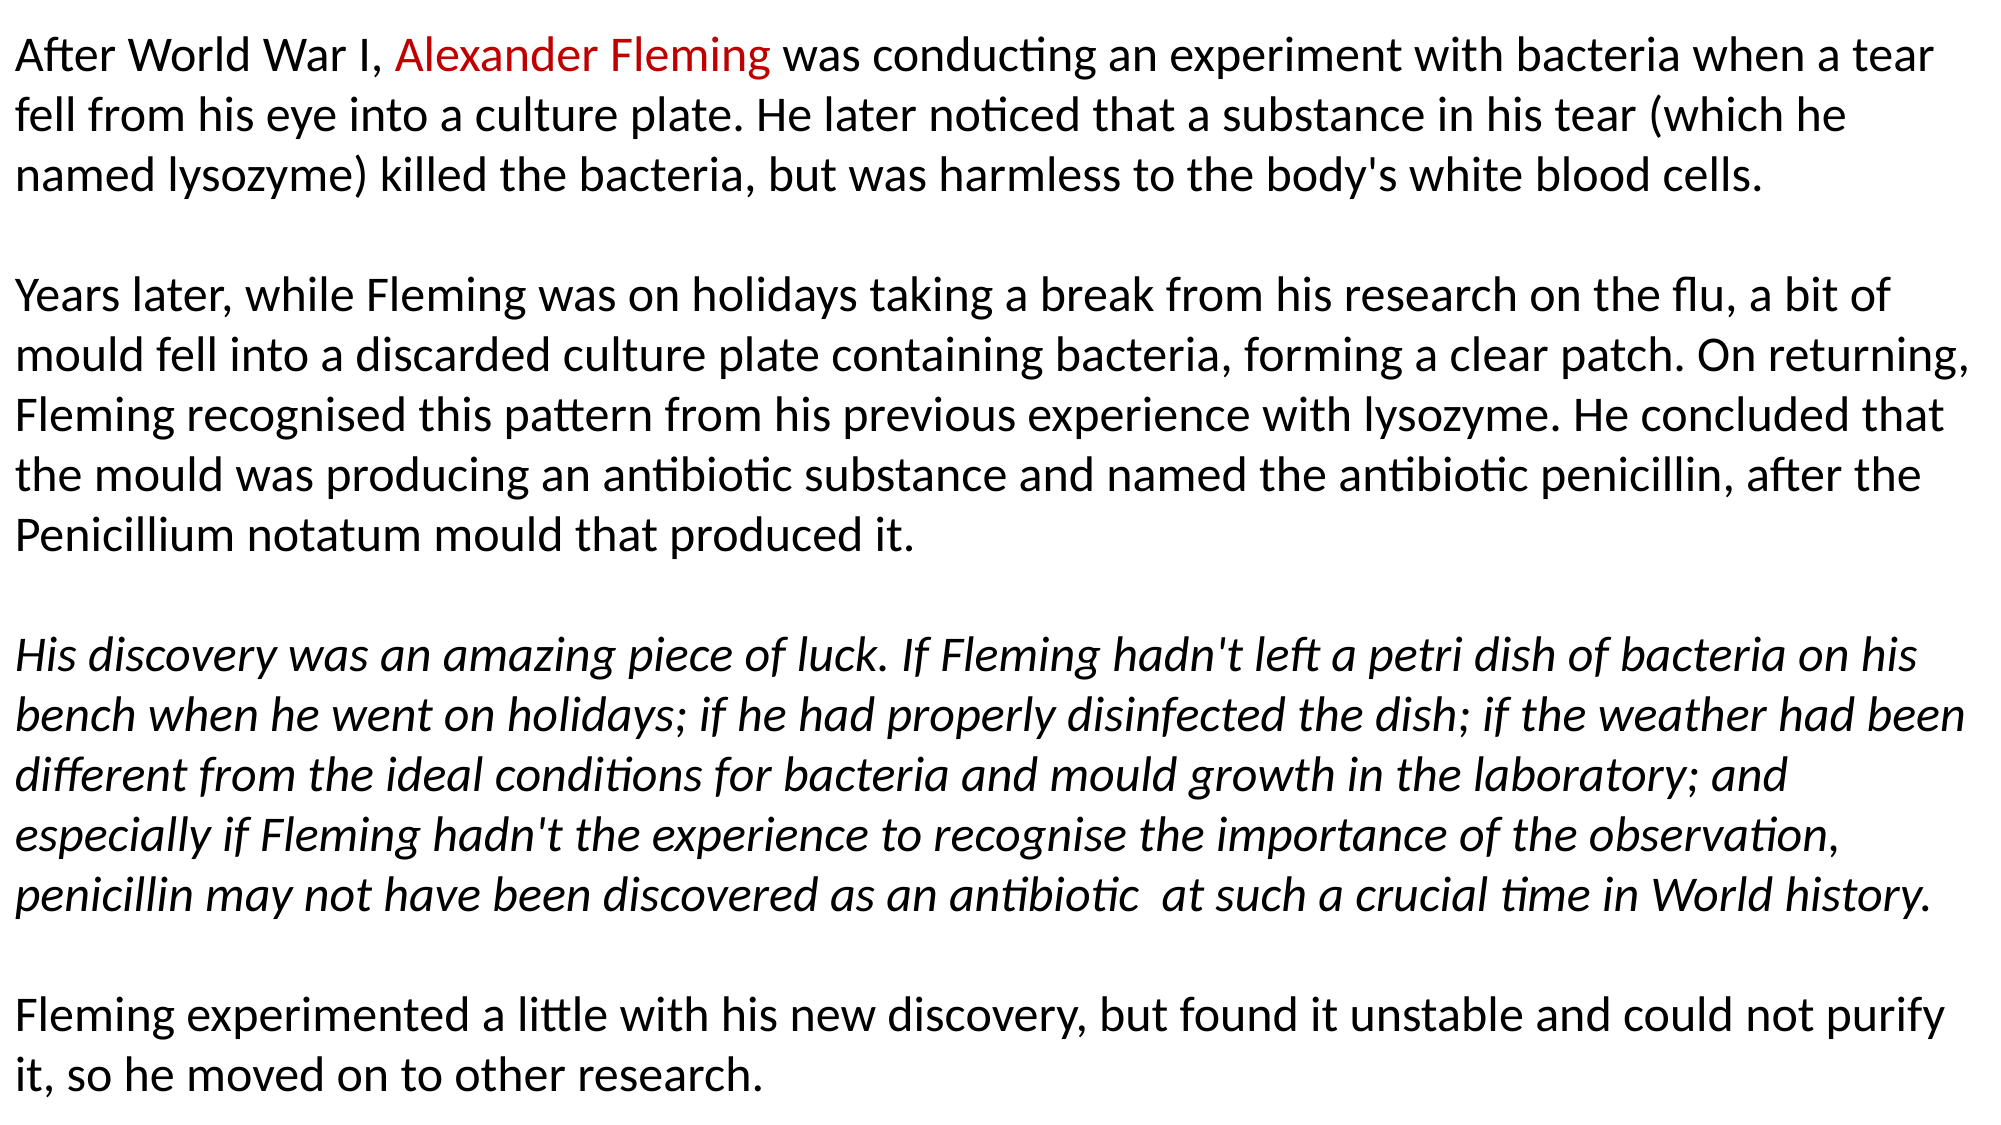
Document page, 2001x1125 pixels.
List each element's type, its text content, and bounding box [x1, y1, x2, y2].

text_box After World War I, Alexander Fleming was conducting an experiment with bacteria when a tear fell from his eye into a culture plate. He later noticed that a substance in his tear (which he named lysozyme) killed the bacteria, but was harmless to the body's white blood cells. Years later, while Fleming was on holidays taking a break from his research on the flu, a bit of mould fell into a discarded culture plate containing bacteria, forming a clear patch. On returning, Fleming recognised this pattern from his previous experience with lysozyme. He concluded that the mould was producing an antibiotic substance and named the antibiotic penicillin, after the Penicillium notatum mould that produced it. His discovery was an amazing piece of luck. If Fleming hadn't left a petri dish of bacteria on his bench when he went on holidays; if he had properly disinfected the dish; if the weather had been different from the ideal conditions for bacteria and mould growth in the laboratory; and especially if Fleming hadn't the experience to recognise the importance of the observation, penicillin may not have been discovered as an antibiotic at such a crucial time in World history. Fleming experimented a little with his new discovery, but found it unstable and could not purify it, so he moved on to other research. [0, 14, 2000, 1109]
